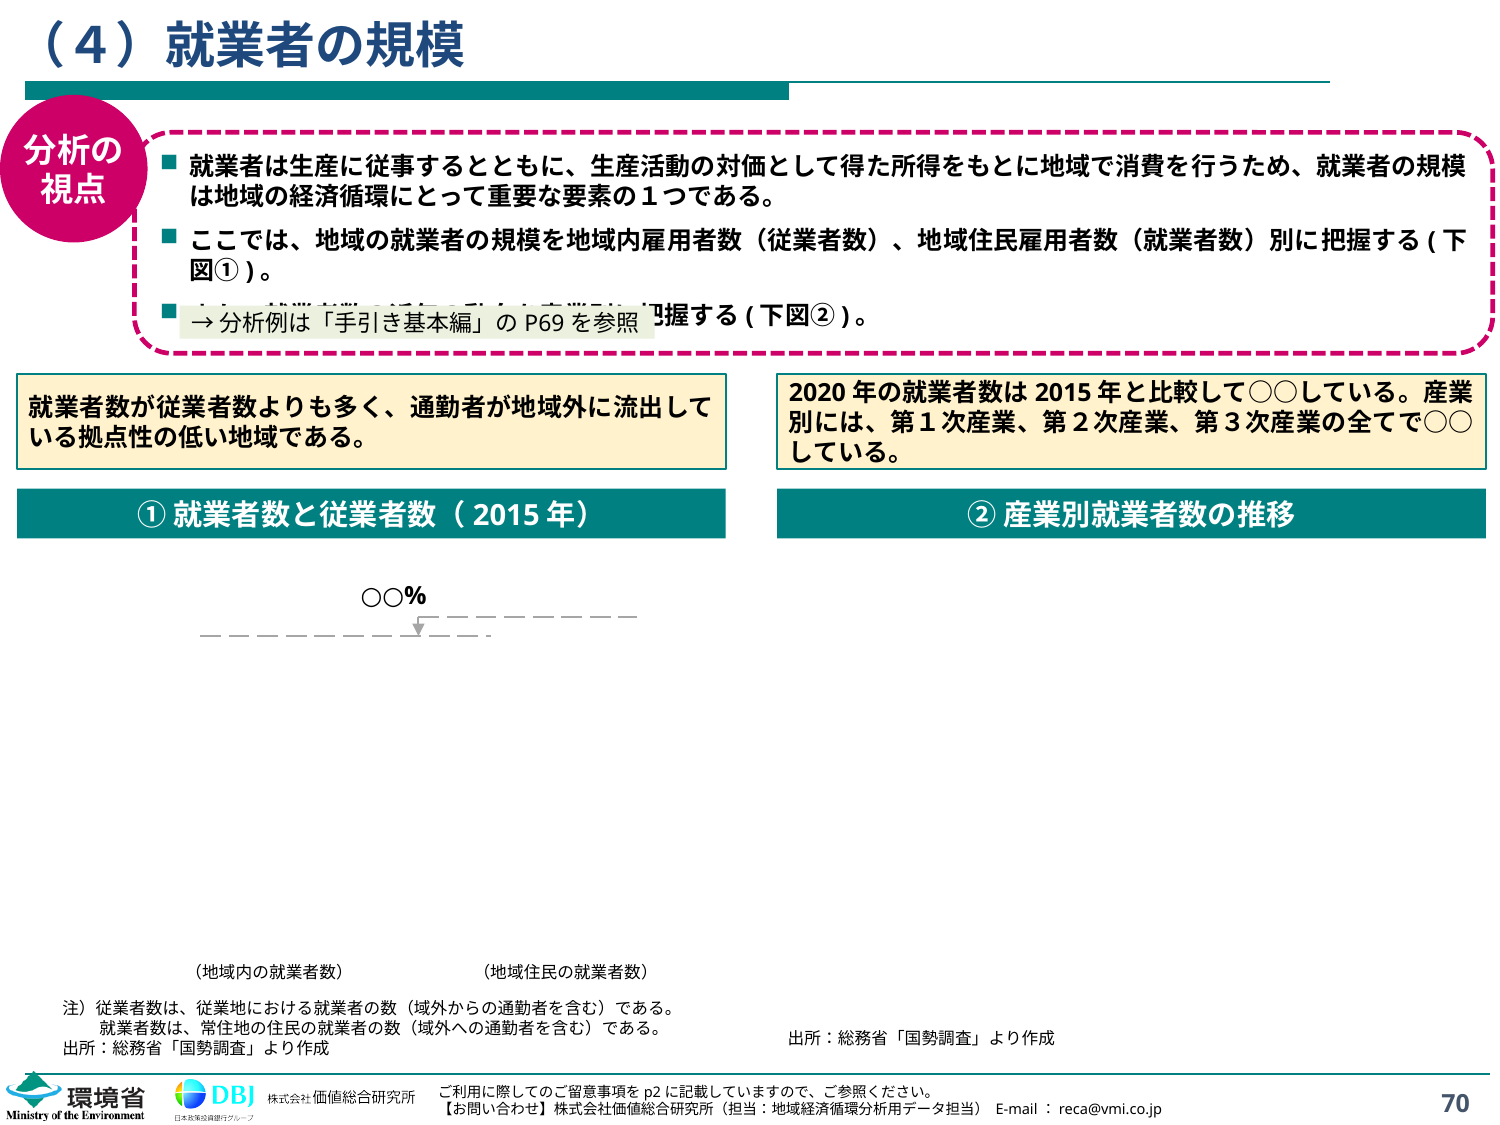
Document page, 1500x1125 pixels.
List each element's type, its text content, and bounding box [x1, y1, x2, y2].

text_box 2020年の就業者数は2015年と比較して○○している。産業別には、第１次産業、第２次産業、第３次産業の全てで○○している。 [777, 374, 1486, 469]
title （４）就業者の規模 [0, 0, 1304, 82]
text_box （地域住民の就業者数） [457, 954, 674, 990]
text_box 出所：総務省「国勢調査」より作成 [772, 1020, 1305, 1056]
text_box ○○% [345, 571, 491, 617]
text_box （地域内の就業者数） [165, 954, 373, 990]
text_box 分析の 視点 [0, 94, 148, 243]
text_box 就業者は生産に従事するとともに、生産活動の対価として得た所得をもとに地域で消費を行うため、就業者の規模は地域の経済循環にとって重要な要素の１つである。 ここでは、地域の就業者の規模を地域内雇用者数（従業者数）、地域住民雇用者数（就業者数）別に把握する(下図①)。 また、就業者数の近年の動向を産業別に把握する(下図②)。 [134, 132, 1493, 354]
text_box 注）従業者数は、従業地における就業者の数（域外からの通勤者を含む）である。 就業者数は、常住地の住民の就業者の数（域外への通勤者を含む）である。 出所：総務省「国勢調査」より作成 [47, 990, 727, 1065]
picture [171, 1075, 419, 1125]
text_box →分析例は「手引き基本編」のP69を参照 [179, 305, 655, 339]
picture [2, 1071, 148, 1125]
text_box ①就業者数と従業者数（2015年） [17, 488, 726, 539]
text_box 就業者数が従業者数よりも多く、通勤者が地域外に流出している拠点性の低い地域である。 [17, 374, 726, 469]
slide_number 70 [1411, 1079, 1500, 1122]
text_box ②産業別就業者数の推移 [777, 488, 1486, 539]
